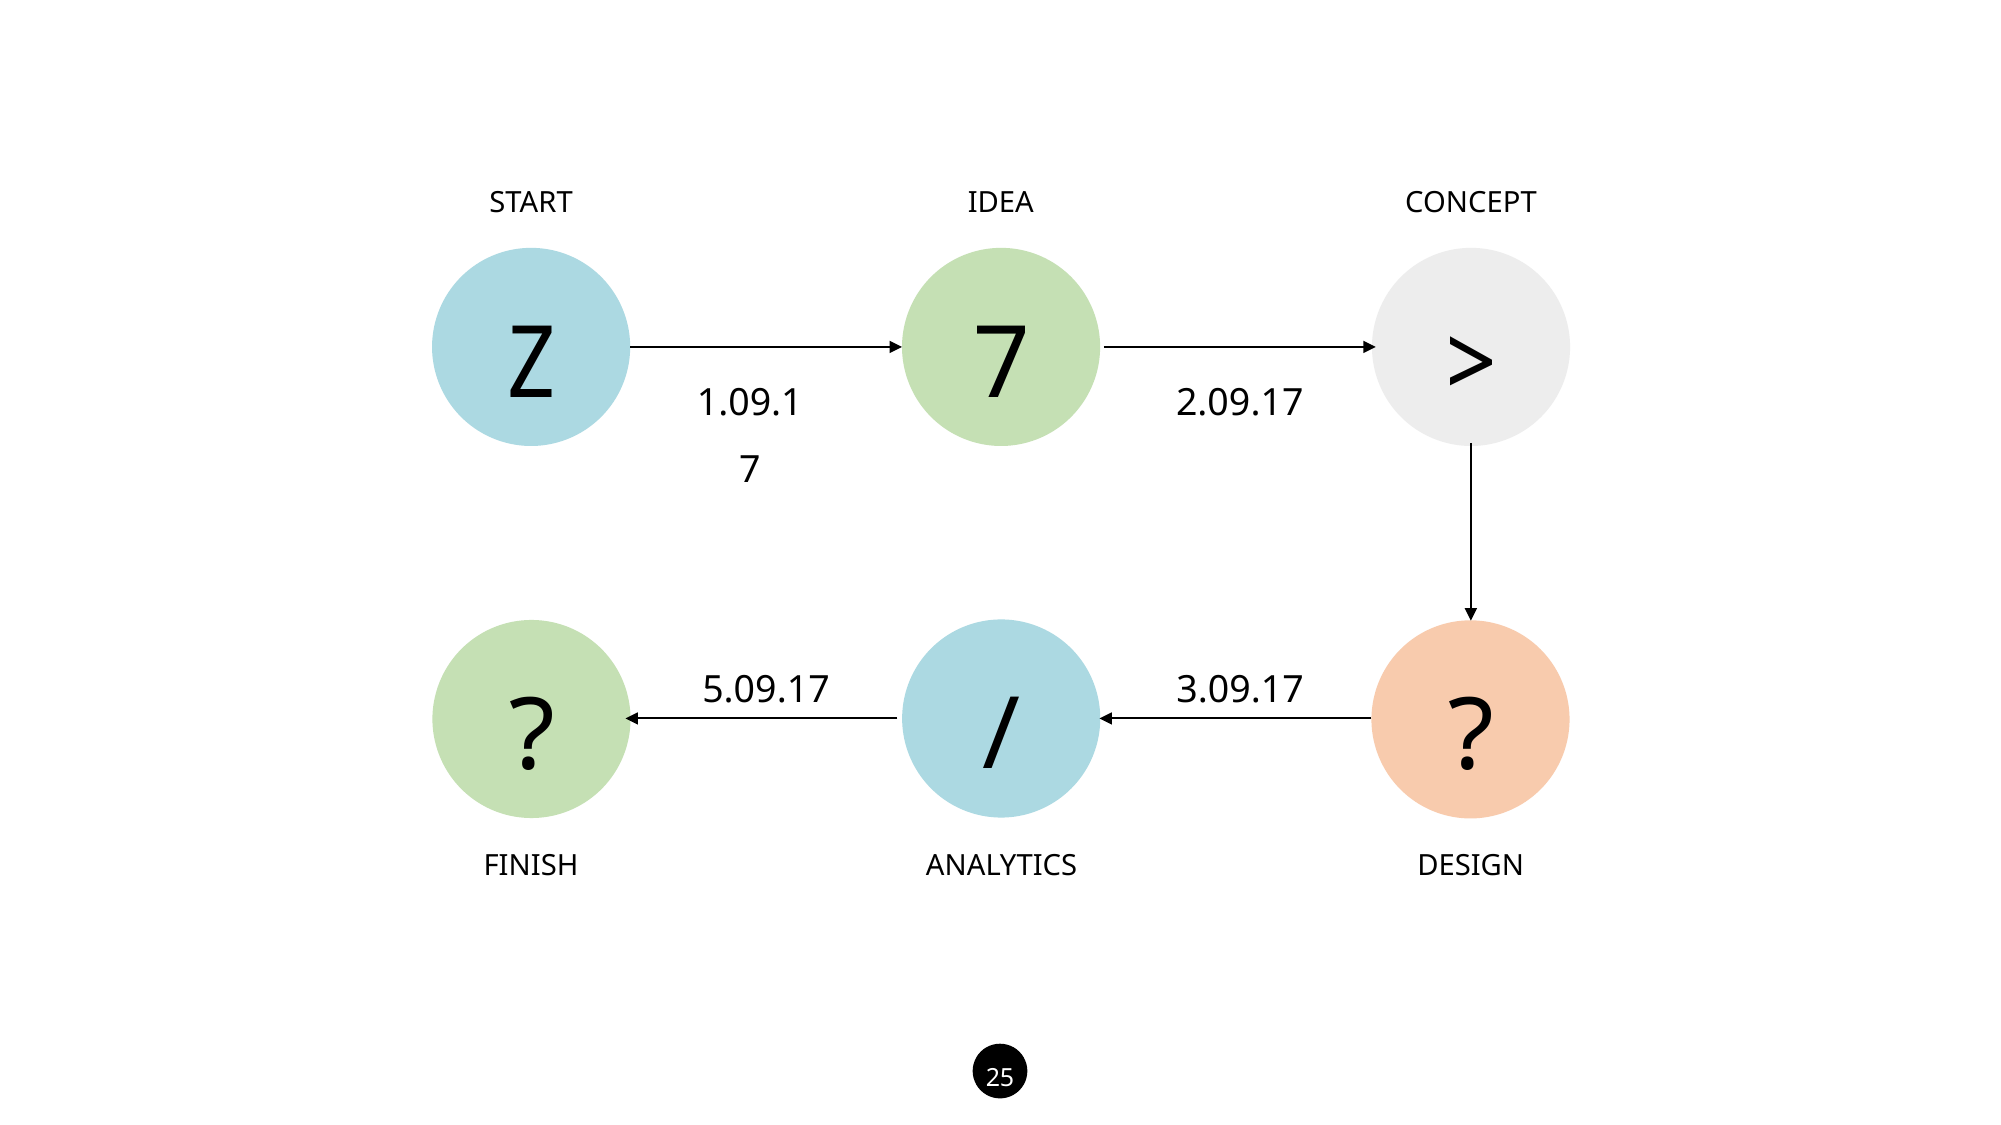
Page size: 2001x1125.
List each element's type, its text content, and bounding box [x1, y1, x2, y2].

text_box / [940, 661, 1062, 796]
text_box IDEA [911, 176, 1091, 227]
text_box FINISH [420, 838, 642, 889]
text_box 1.09.17 [672, 348, 828, 498]
text_box [431, 618, 632, 820]
text_box ? [470, 661, 592, 797]
text_box 7 [940, 289, 1062, 425]
text_box ANALYTICS [891, 838, 1112, 889]
text_box 3.09.17 [1150, 635, 1331, 717]
text_box > [1410, 289, 1532, 425]
text_box 5.09.17 [675, 635, 857, 717]
text_box Z [470, 289, 592, 425]
text_box [1370, 246, 1572, 448]
text_box [1370, 619, 1571, 820]
text_box CONCEPT [1361, 176, 1581, 227]
text_box START [441, 176, 621, 227]
text_box DESIGN [1360, 838, 1582, 889]
text_box [901, 618, 1102, 819]
text_box 2.09.17 [1146, 348, 1334, 431]
text_box ? [1409, 662, 1531, 797]
text_box 25 [962, 1039, 1038, 1099]
text_box [431, 246, 632, 448]
text_box [900, 246, 1102, 448]
